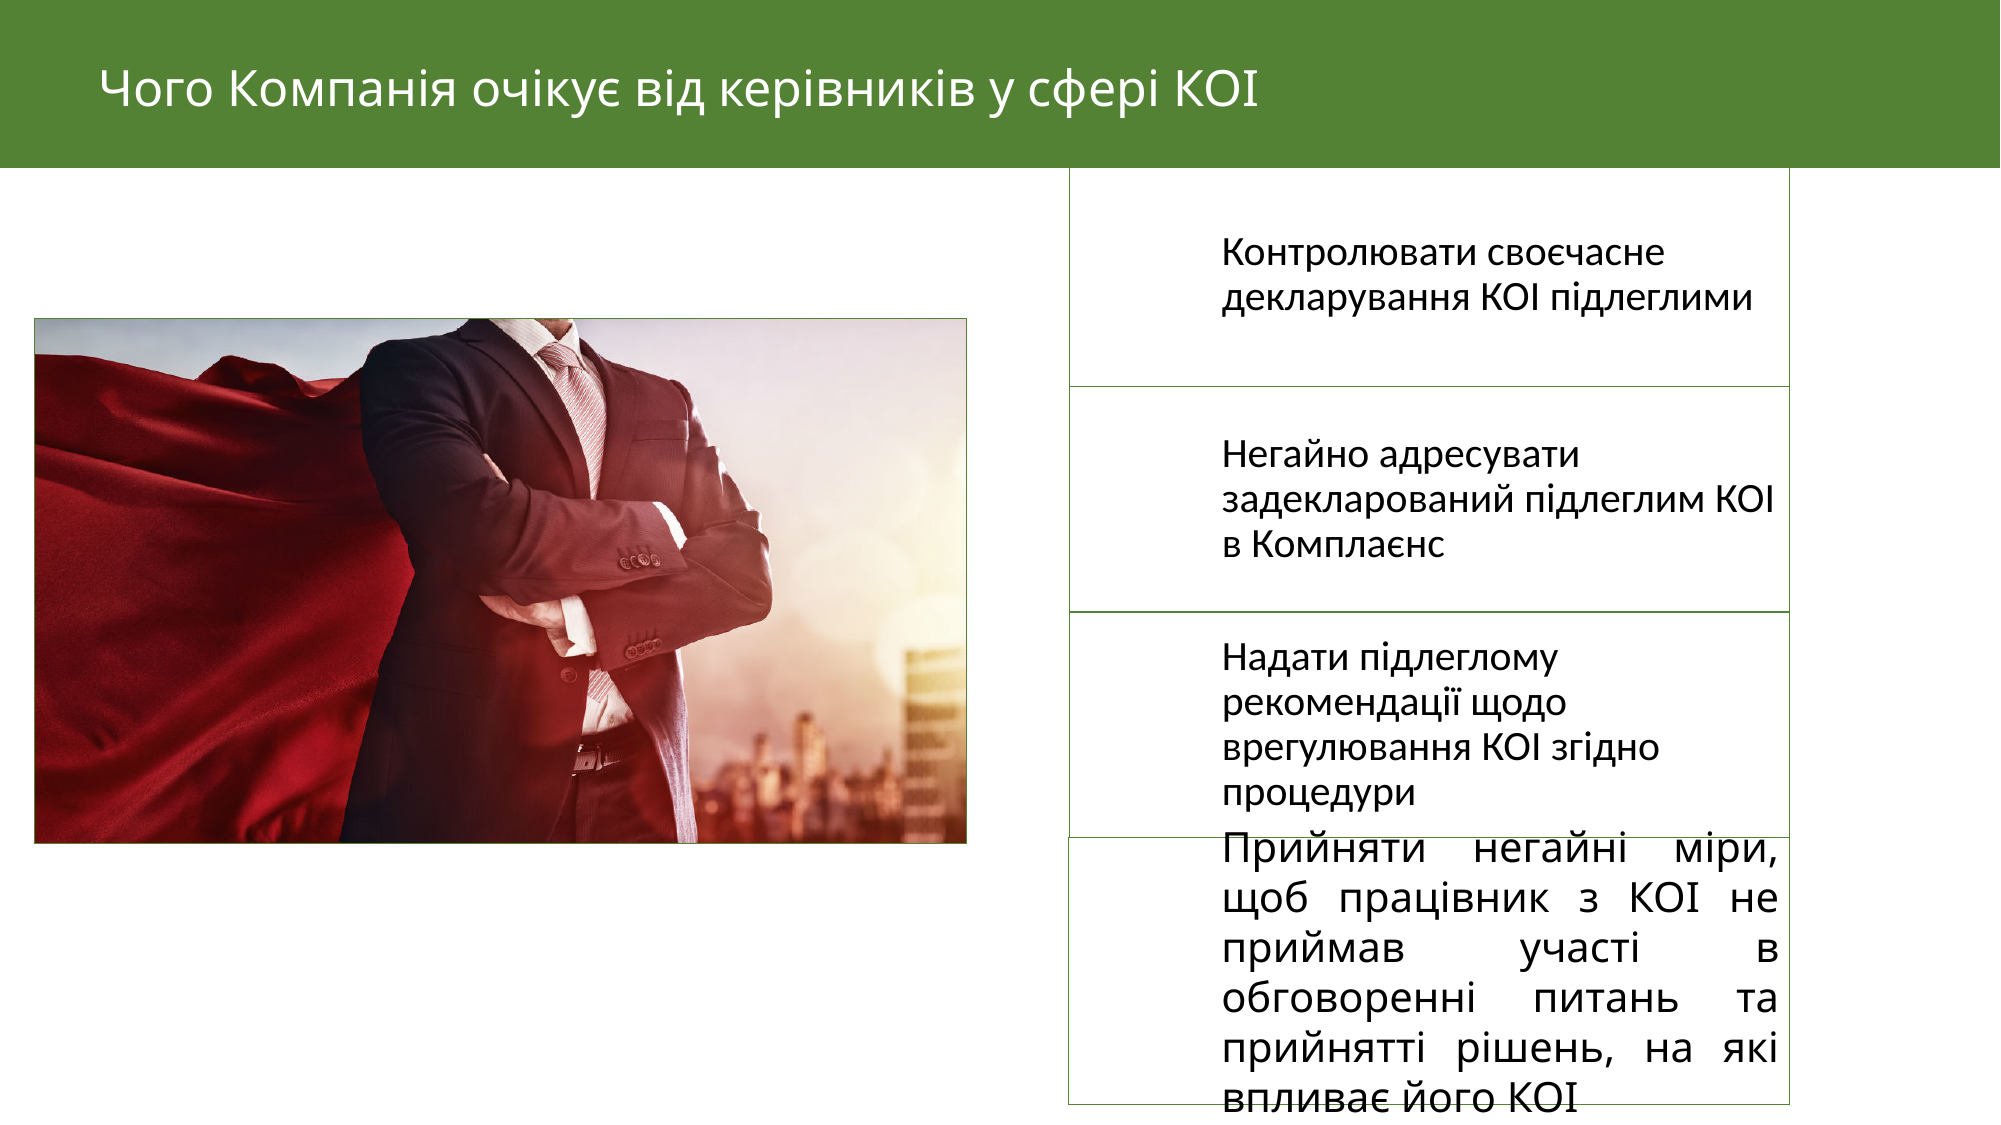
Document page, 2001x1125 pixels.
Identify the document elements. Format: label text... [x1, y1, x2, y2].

picture [34, 318, 967, 844]
text_box Чого Компанія очікує від керівників у сфері КОІ [83, 49, 1908, 125]
text_box [0, 0, 2000, 168]
text_box Контролювати своєчасне декларування КОІ підлеглими [1069, 161, 1790, 386]
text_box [1069, 386, 1790, 611]
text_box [1069, 611, 1790, 838]
text_box Прийняти негайні міри, щоб працівник з КОІ не приймав участі в обговоренні питань та прийнятті рішень, на які впливає його КОІ [1068, 837, 1790, 1105]
